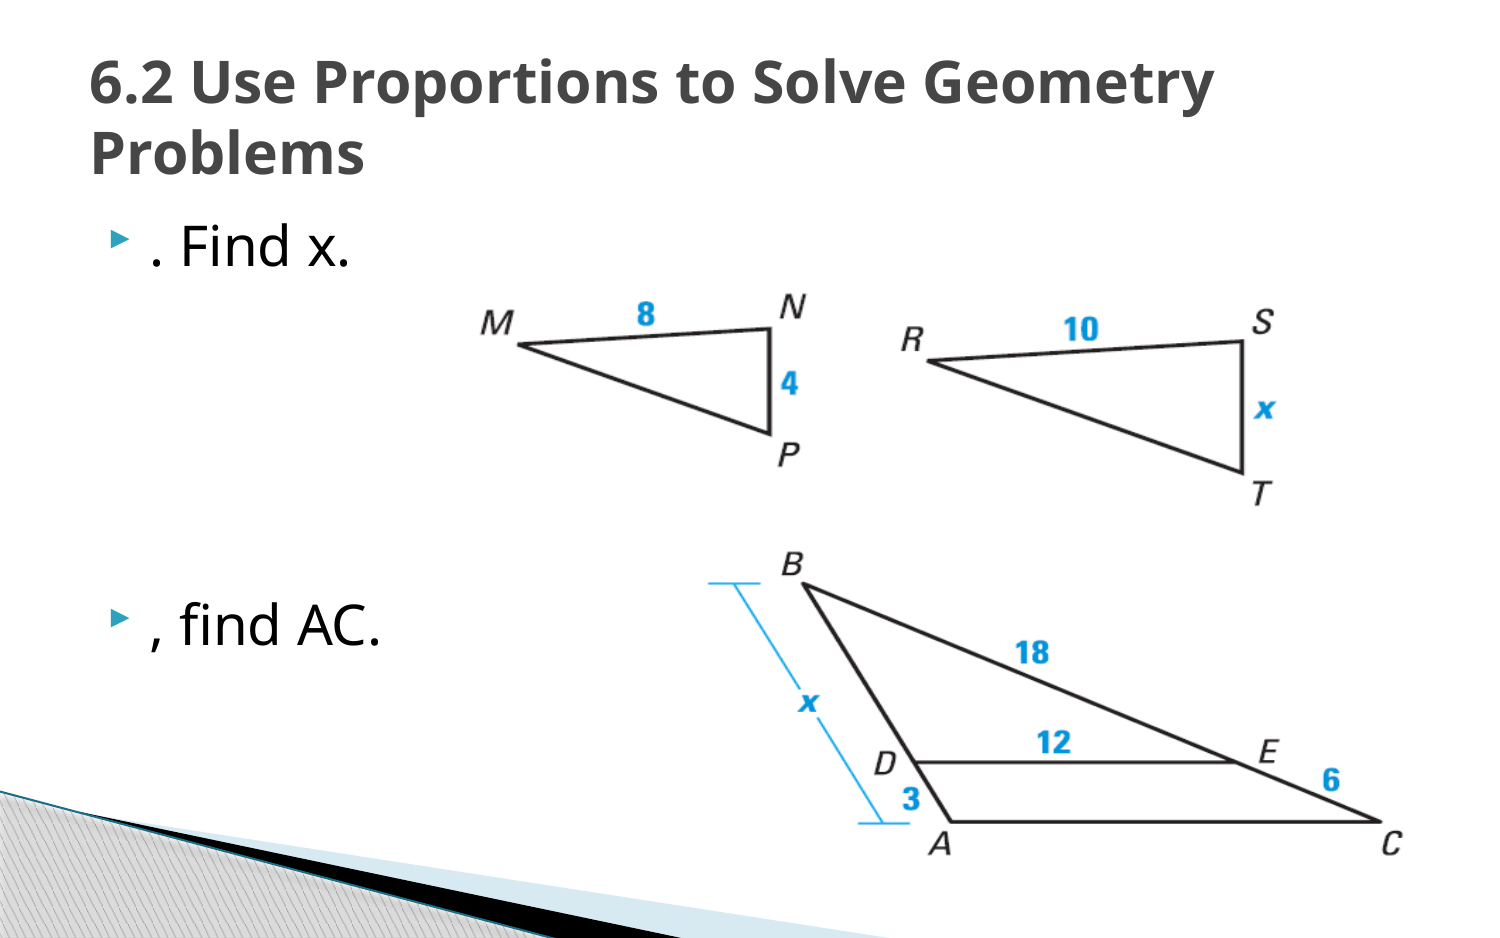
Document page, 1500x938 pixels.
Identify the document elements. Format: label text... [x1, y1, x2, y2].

title 6.2 Use Proportions to Solve Geometry Problems [75, 37, 1425, 194]
picture [474, 291, 1288, 516]
picture [699, 541, 1413, 872]
